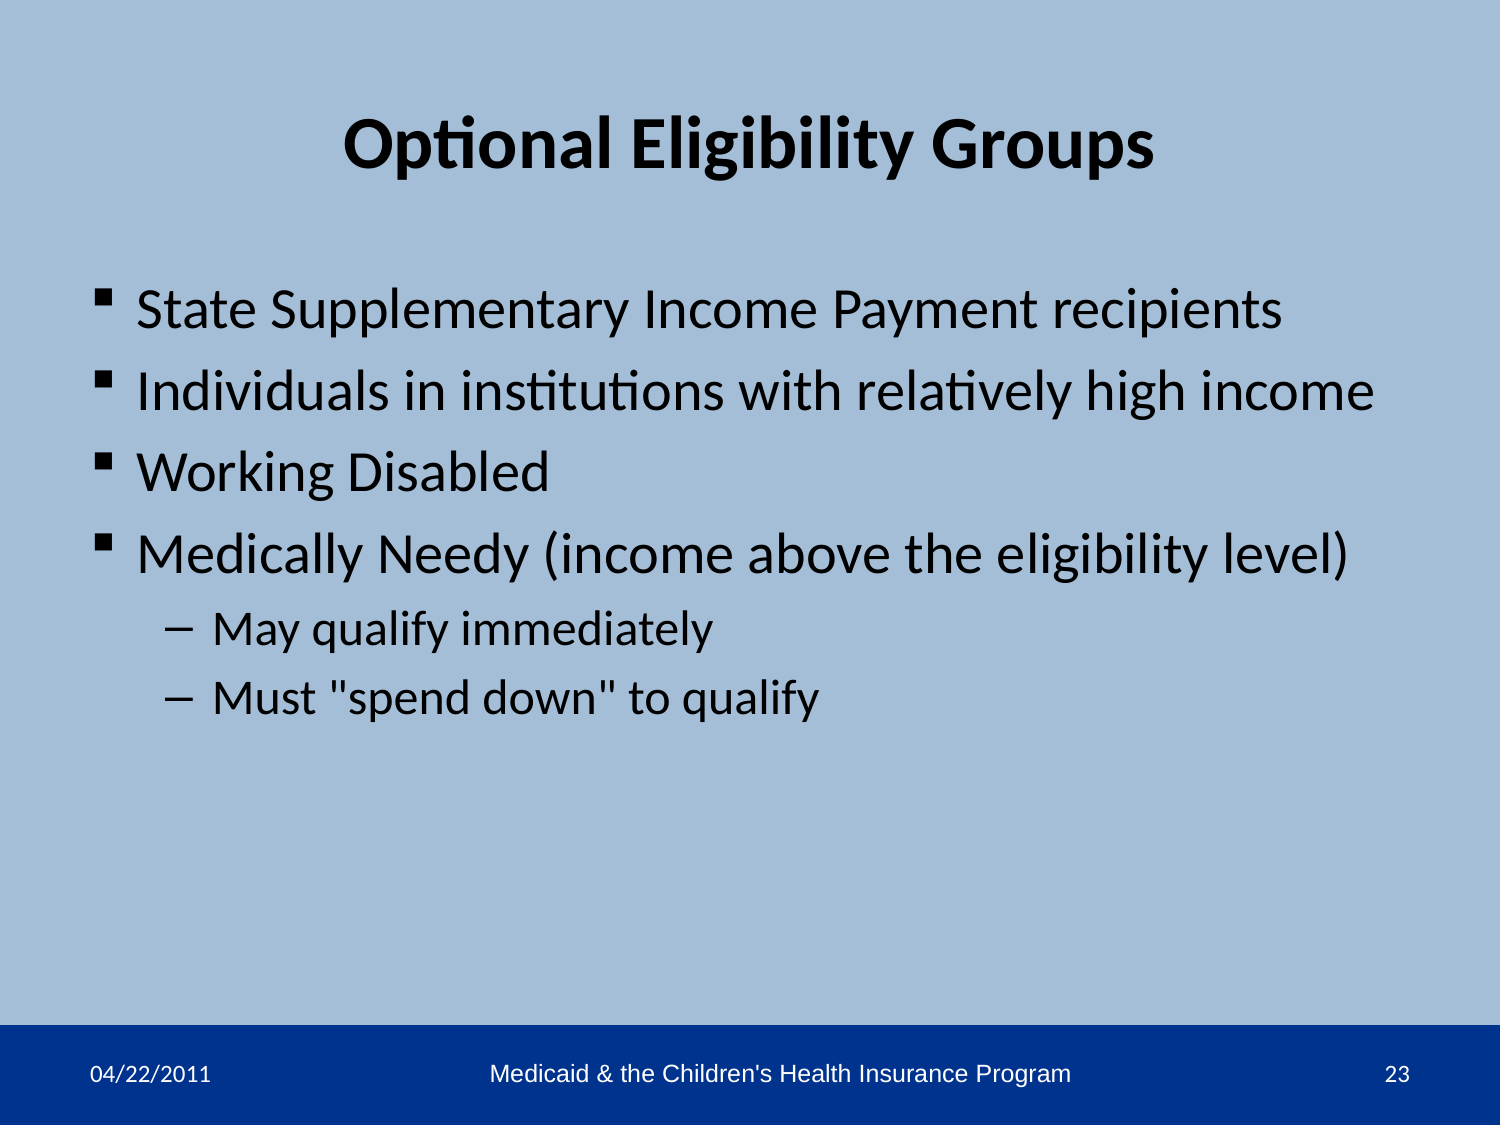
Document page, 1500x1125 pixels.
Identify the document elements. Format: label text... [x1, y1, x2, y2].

title Optional Eligibility Groups [74, 44, 1426, 233]
list State Supplementary Income Payment recipients Individuals in institutions with relatively high income Working Disabled Medically Needy (income above the eligibility level) May qualify immediately Must "spend down" to qualify [74, 262, 1426, 1006]
footer Medicaid & the Children's Health Insurance Program [287, 1042, 1275, 1103]
slide_number 23 [1275, 1042, 1425, 1103]
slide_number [75, 1042, 287, 1103]
